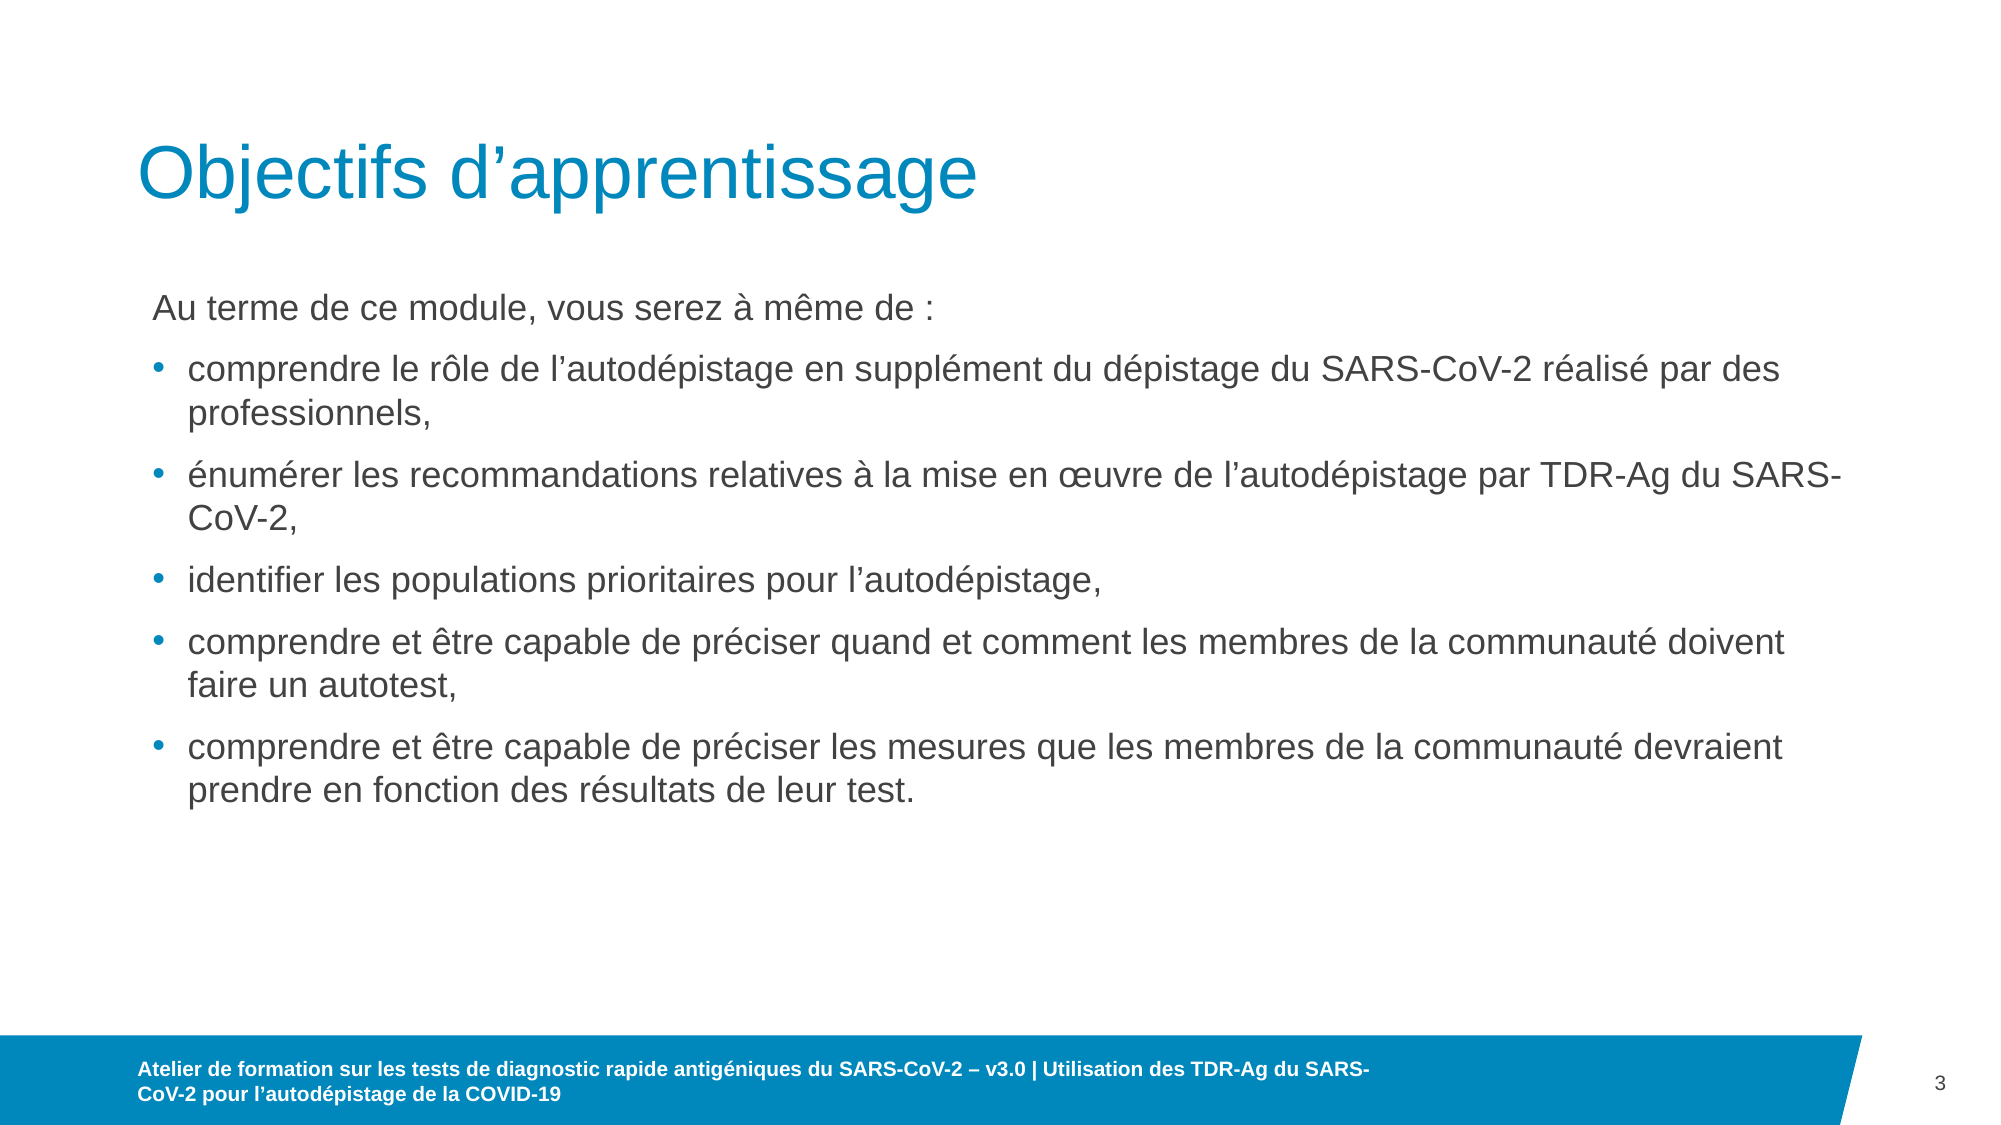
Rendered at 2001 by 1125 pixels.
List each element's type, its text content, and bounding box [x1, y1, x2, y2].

footer Atelier de formation sur les tests de diagnostic rapide antigéniques du SARS-CoV-2 – v3.0 | Utilisation des TDR-Ag du SARS-CoV-2 pour l’autodépistage de la COVID-19 [137, 1039, 1392, 1122]
slide_number 3 [1862, 1035, 1947, 1125]
list Au terme de ce module, vous serez à même de : comprendre le rôle de l’autodépistage en supplément du dépistage du SARS-CoV-2 réalisé par des professionnels, énumérer les recommandations relatives à la mise en œuvre de l’autodépistage par TDR-Ag du SARS-CoV-2, identifier les populations prioritaires pour l’autodépistage, comprendre et être capable de préciser quand et comment les membres de la communauté doivent faire un autotest, comprendre et être capable de préciser les mesures que les membres de la communauté devraient prendre en fonction des résultats de leur test. [137, 276, 1863, 1005]
title Objectifs d’apprentissage [137, 59, 1863, 215]
